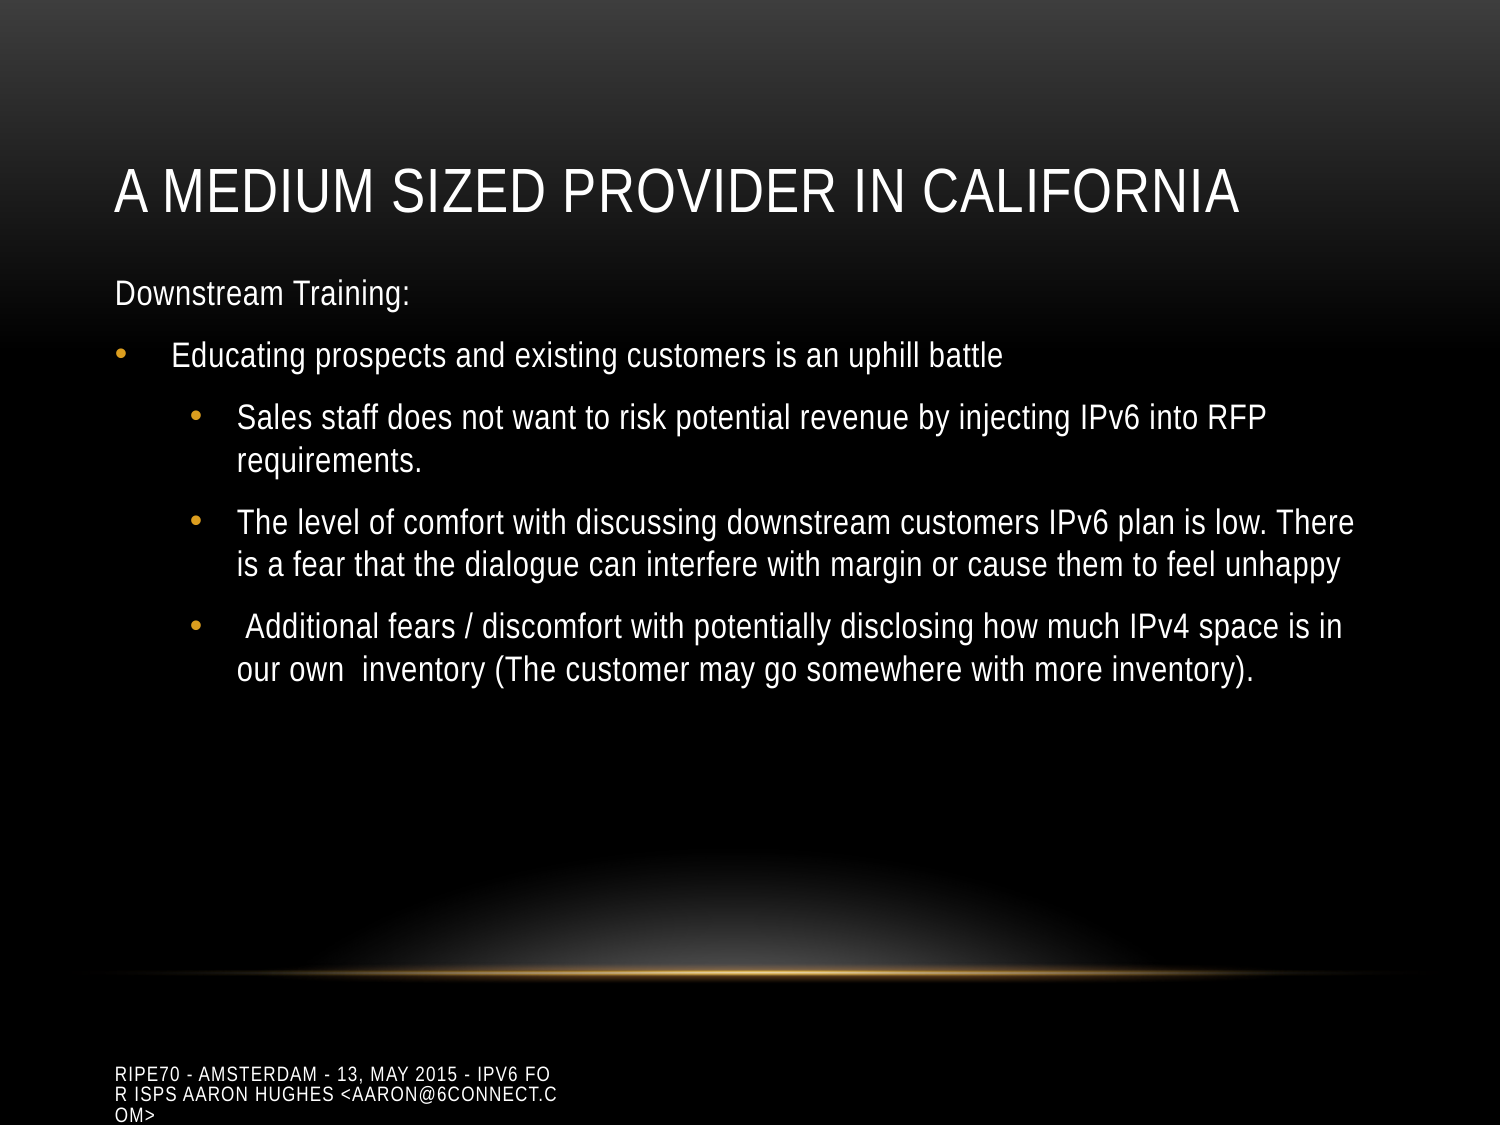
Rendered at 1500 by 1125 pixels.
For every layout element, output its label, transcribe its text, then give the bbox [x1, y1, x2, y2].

list Downstream Training: Educating prospects and existing customers is an uphill battle Sales staff does not want to risk potential revenue by injecting IPv6 into RFP requirements. The level of comfort with discussing downstream customers IPv6 plan is low. There is a fear that the dialogue can interfere with margin or cause them to feel unhappy Additional fears / discomfort with potentially disclosing how much IPv4 space is in our own inventory (The customer may go somewhere with more inventory). [99, 262, 1400, 938]
footer RIPE70 - Amsterdam - 13, May 2015 - IPv6 for ISPs Aaron Hughes <aaron@6connect.com> [99, 1042, 575, 1103]
picture [0, 0, 1500, 1125]
title A medium sized provider in California [99, 45, 1400, 233]
